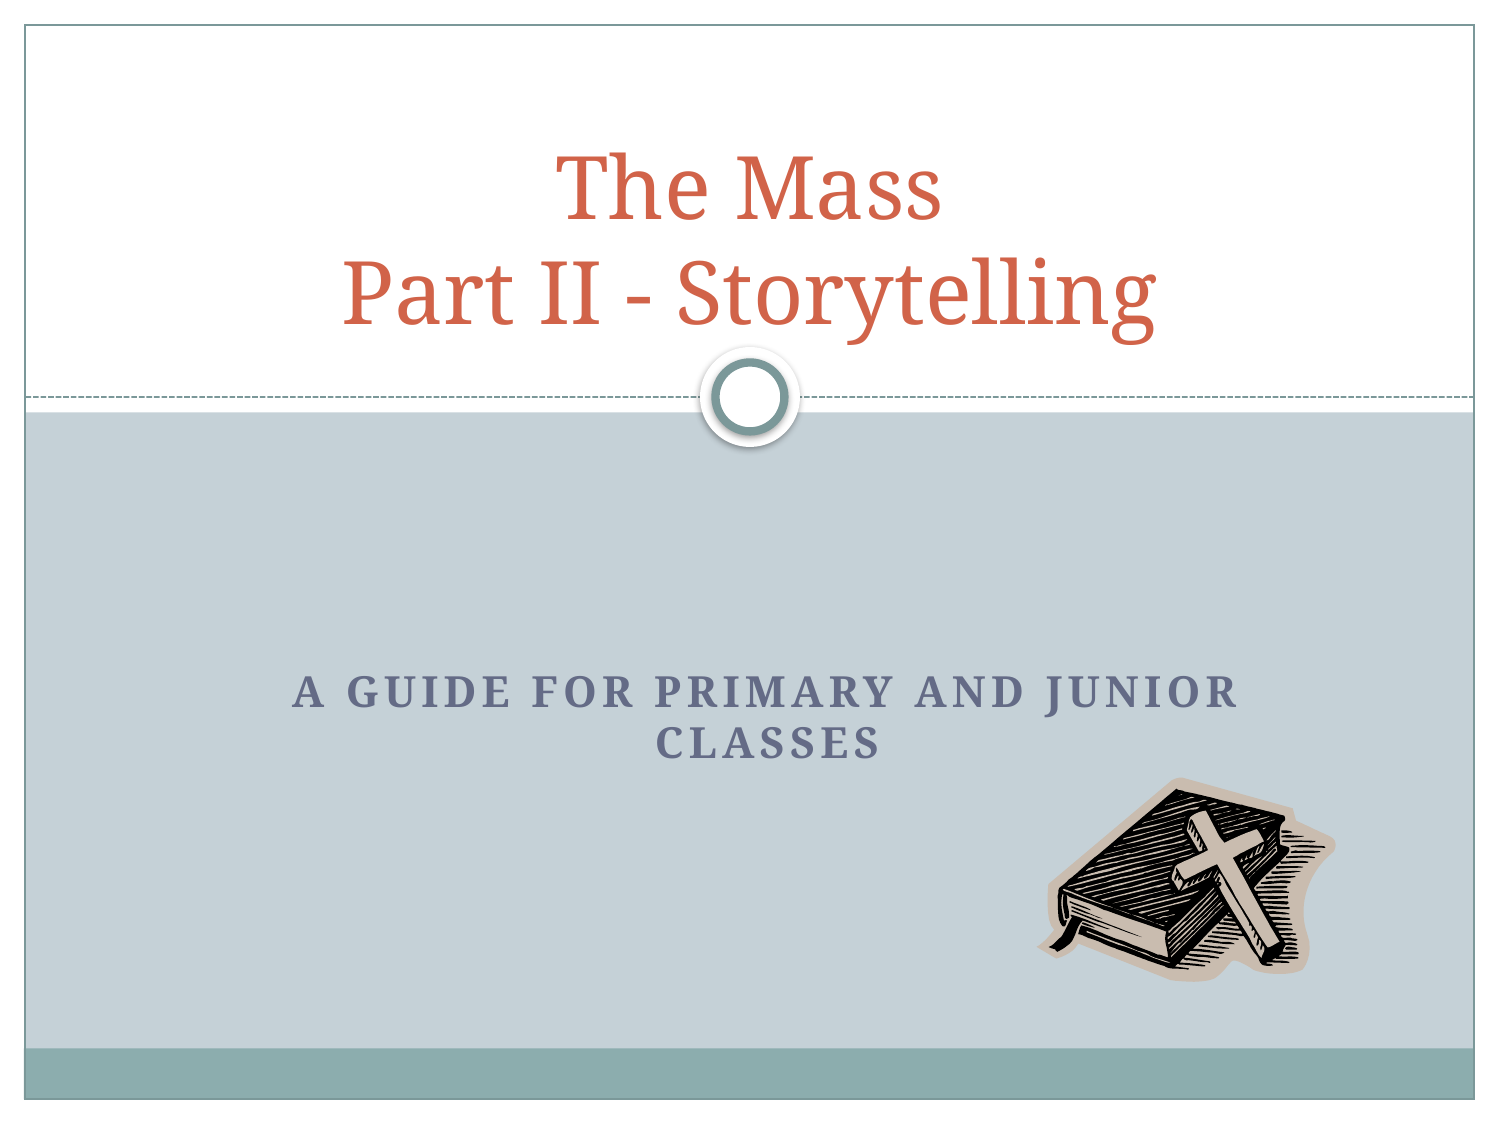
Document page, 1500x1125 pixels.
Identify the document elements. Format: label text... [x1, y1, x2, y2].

subtitle A guide for Primary and Junior Classes [242, 656, 1293, 776]
picture [1036, 776, 1341, 986]
title The Mass Part II - Storytelling [112, 62, 1388, 350]
